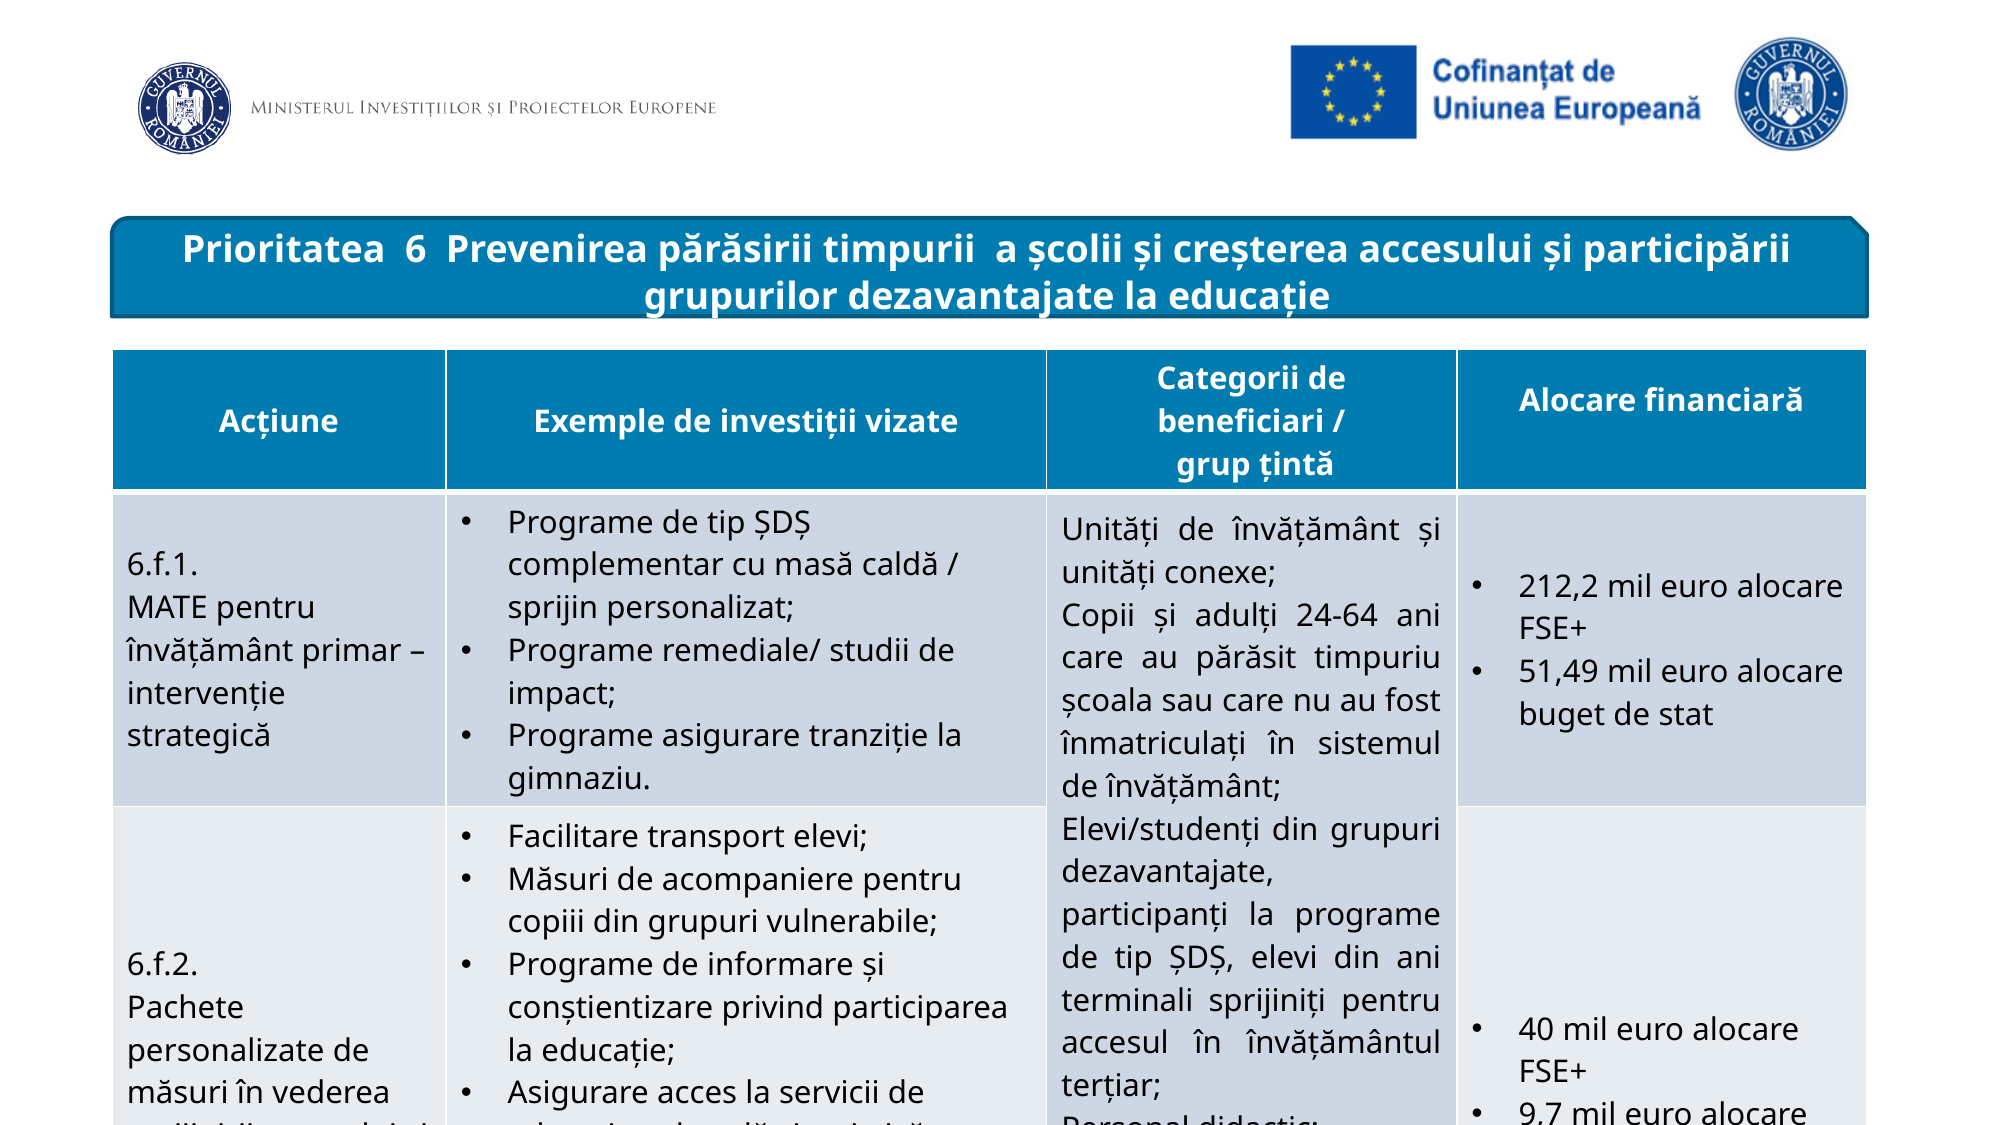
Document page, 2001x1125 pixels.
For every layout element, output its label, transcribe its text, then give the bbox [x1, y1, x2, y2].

table_cell Unități de învățământ și unități conexe; Copii și adulți 24-64 ani care au părăsit timpuriu școala sau care nu au fost înmatriculați în sistemul de învățământ; Elevi/studenți din grupuri dezavantajate, participanți la programe de tip ȘDȘ, elevi din ani terminali sprijiniți pentru accesul în învățământul terțiar; Personal didactic; Personal cu atribuții în domeniul educației, altul decât cel didactic Părinți/reprezentanți legali/ tutori [1047, 495, 1456, 1125]
table_header Exemple de investiții vizate [447, 350, 1046, 489]
picture [1250, 0, 1867, 199]
table_cell Facilitare transport elevi; Măsuri de acompaniere pentru copiii din grupuri vulnerabile; Programe de informare și conștientizare privind participarea la educație; Asigurare acces la servicii de educație culturală și artistică copiilor din grupurile dezavantajate; Încurajare mobilitate cadre didactice către zonele în care se înregistrează deficit. [447, 807, 1046, 1125]
text_box Prioritatea 6 Prevenirea părăsirii timpurii a școlii și creșterea accesului și participării grupurilor dezavantajate la educație [109, 215, 1869, 319]
picture [133, 57, 814, 156]
table_cell 6.f.1. MATE pentru învățământ primar – intervenție strategică [113, 495, 445, 806]
table_header Alocare financiară [1458, 350, 1866, 489]
table_header Categorii de beneficiari / grup țintă [1047, 350, 1456, 489]
table_cell 6.f.2. Pachete personalizate de măsuri în vederea sprijinirii accesului și participării la educație [113, 807, 445, 1125]
table_cell 40 mil euro alocare FSE+ 9,7 mil euro alocare buget de stat [1458, 807, 1866, 1125]
table_header Acțiune [113, 350, 445, 489]
table_cell 212,2 mil euro alocare FSE+ 51,49 mil euro alocare buget de stat [1458, 495, 1866, 806]
table_cell Programe de tip ȘDȘ complementar cu masă caldă / sprijin personalizat; Programe remediale/ studii de impact; Programe asigurare tranziție la gimnaziu. [447, 495, 1046, 806]
